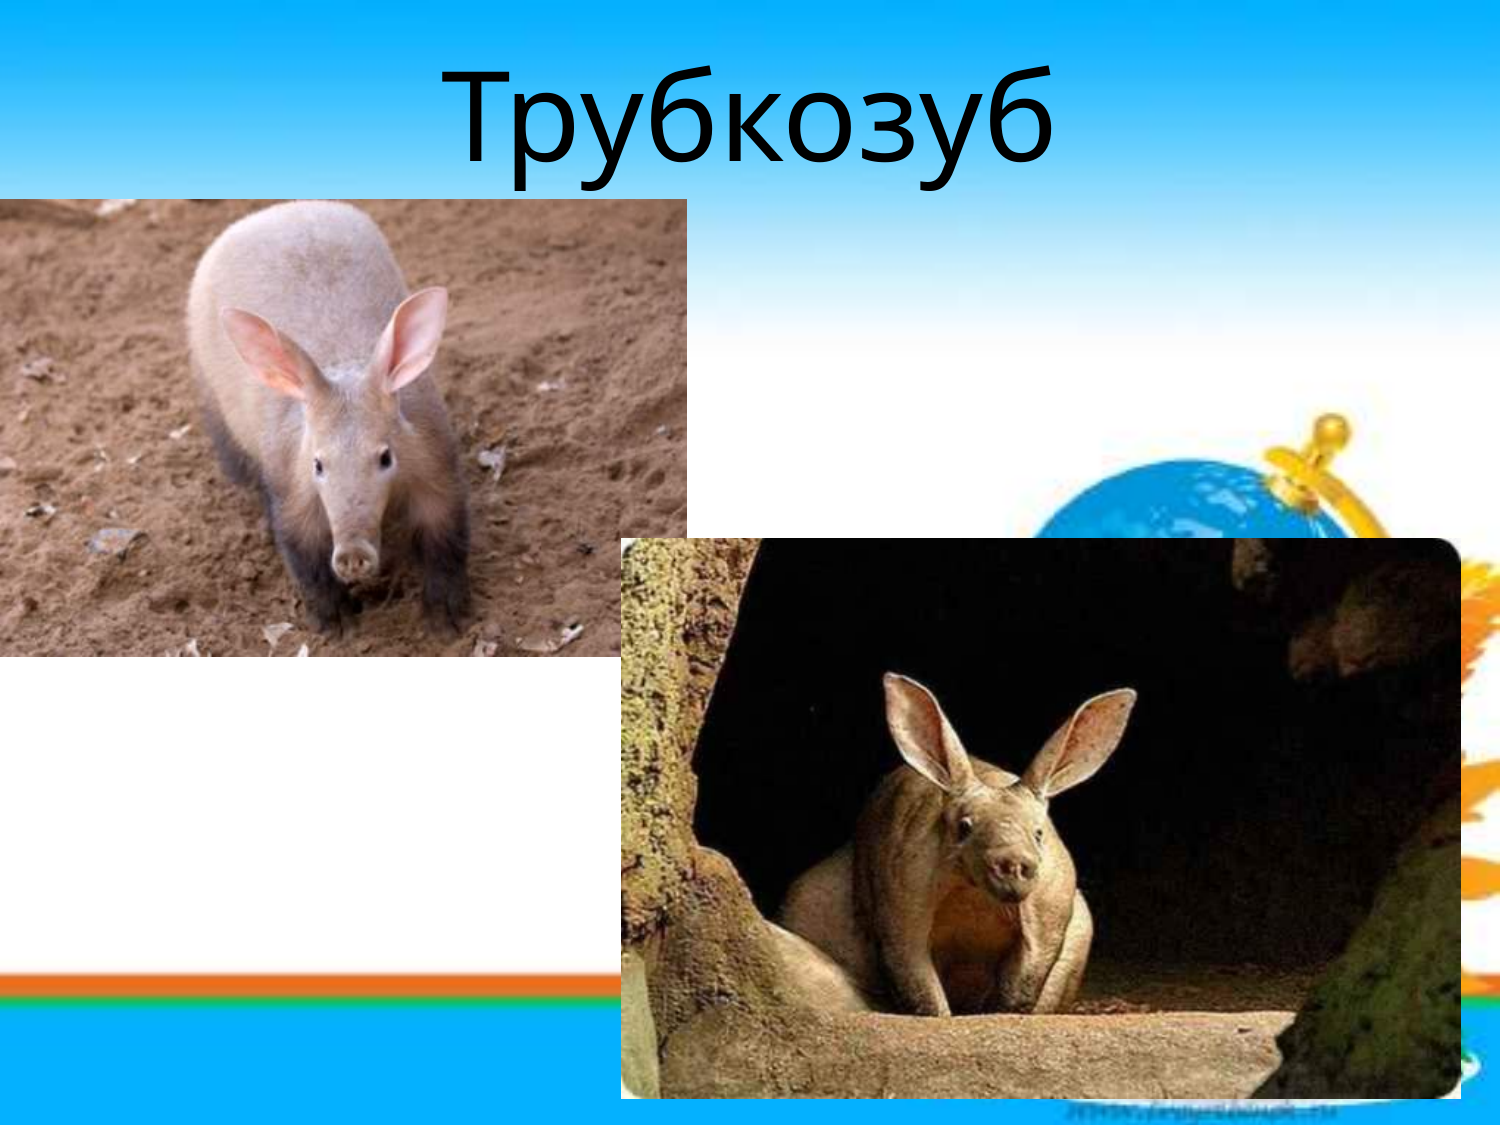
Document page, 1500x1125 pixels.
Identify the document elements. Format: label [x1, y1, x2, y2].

picture [0, 36, 1500, 1122]
list [0, 198, 688, 657]
